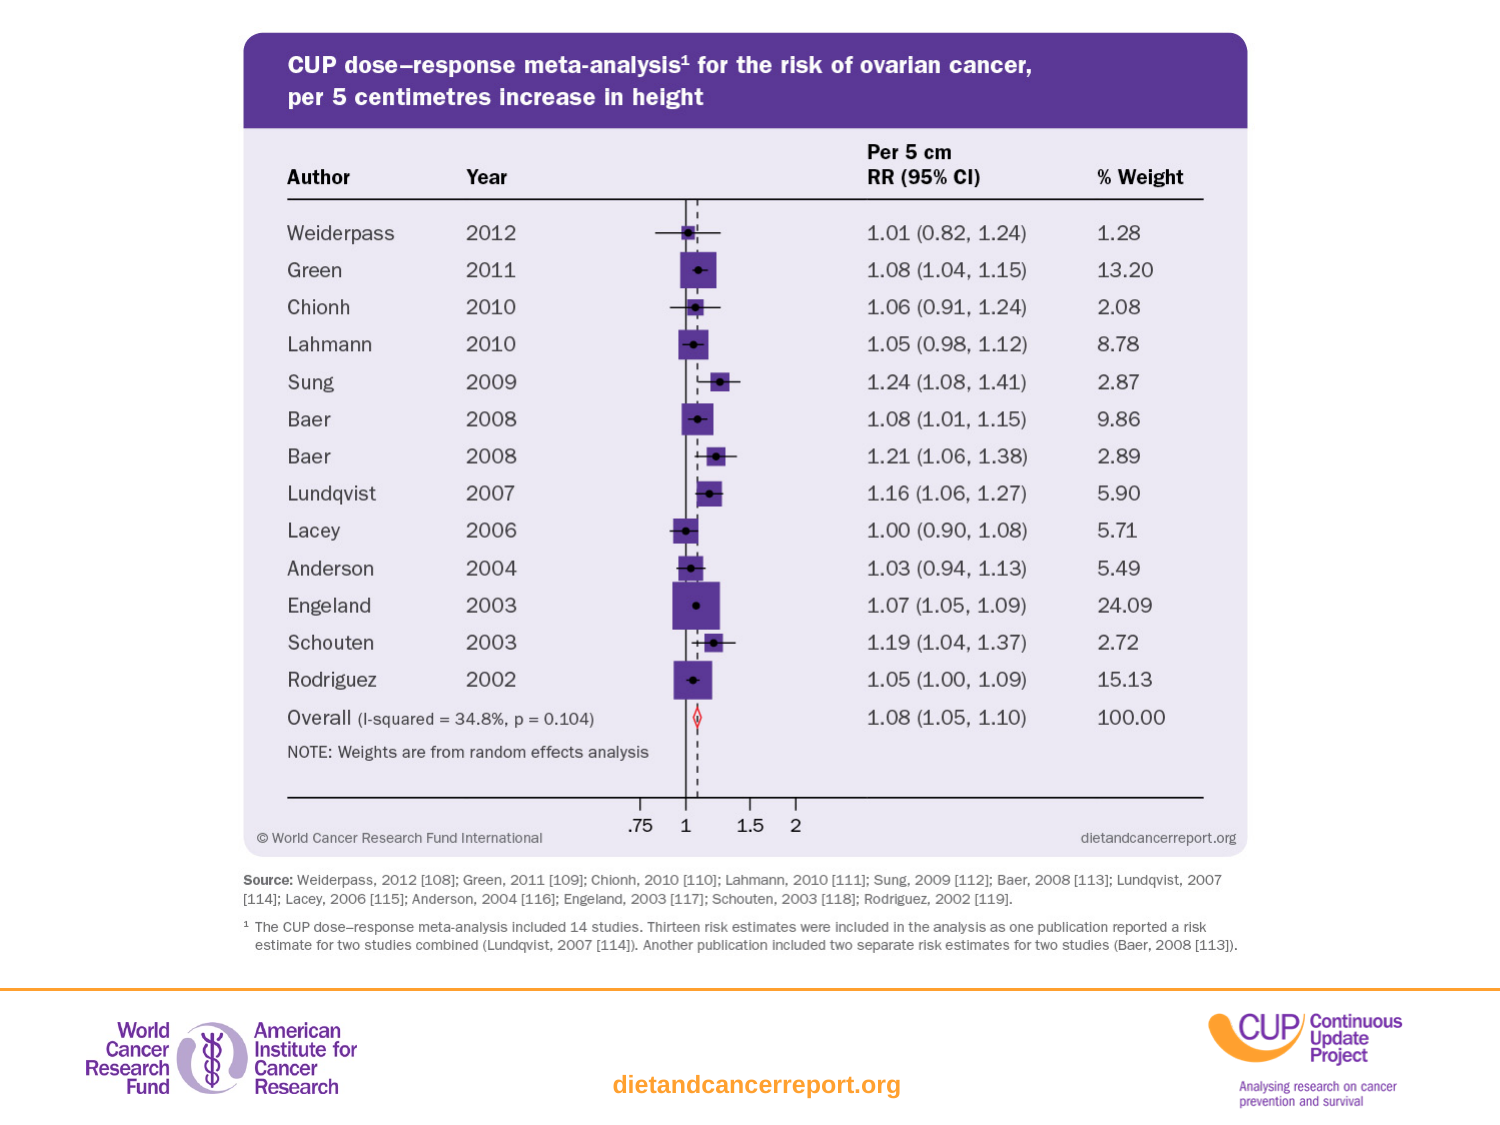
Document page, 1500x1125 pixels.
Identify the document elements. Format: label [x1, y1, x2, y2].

picture [1207, 1013, 1403, 1109]
picture [214, 2, 1278, 980]
picture [86, 1022, 357, 1094]
